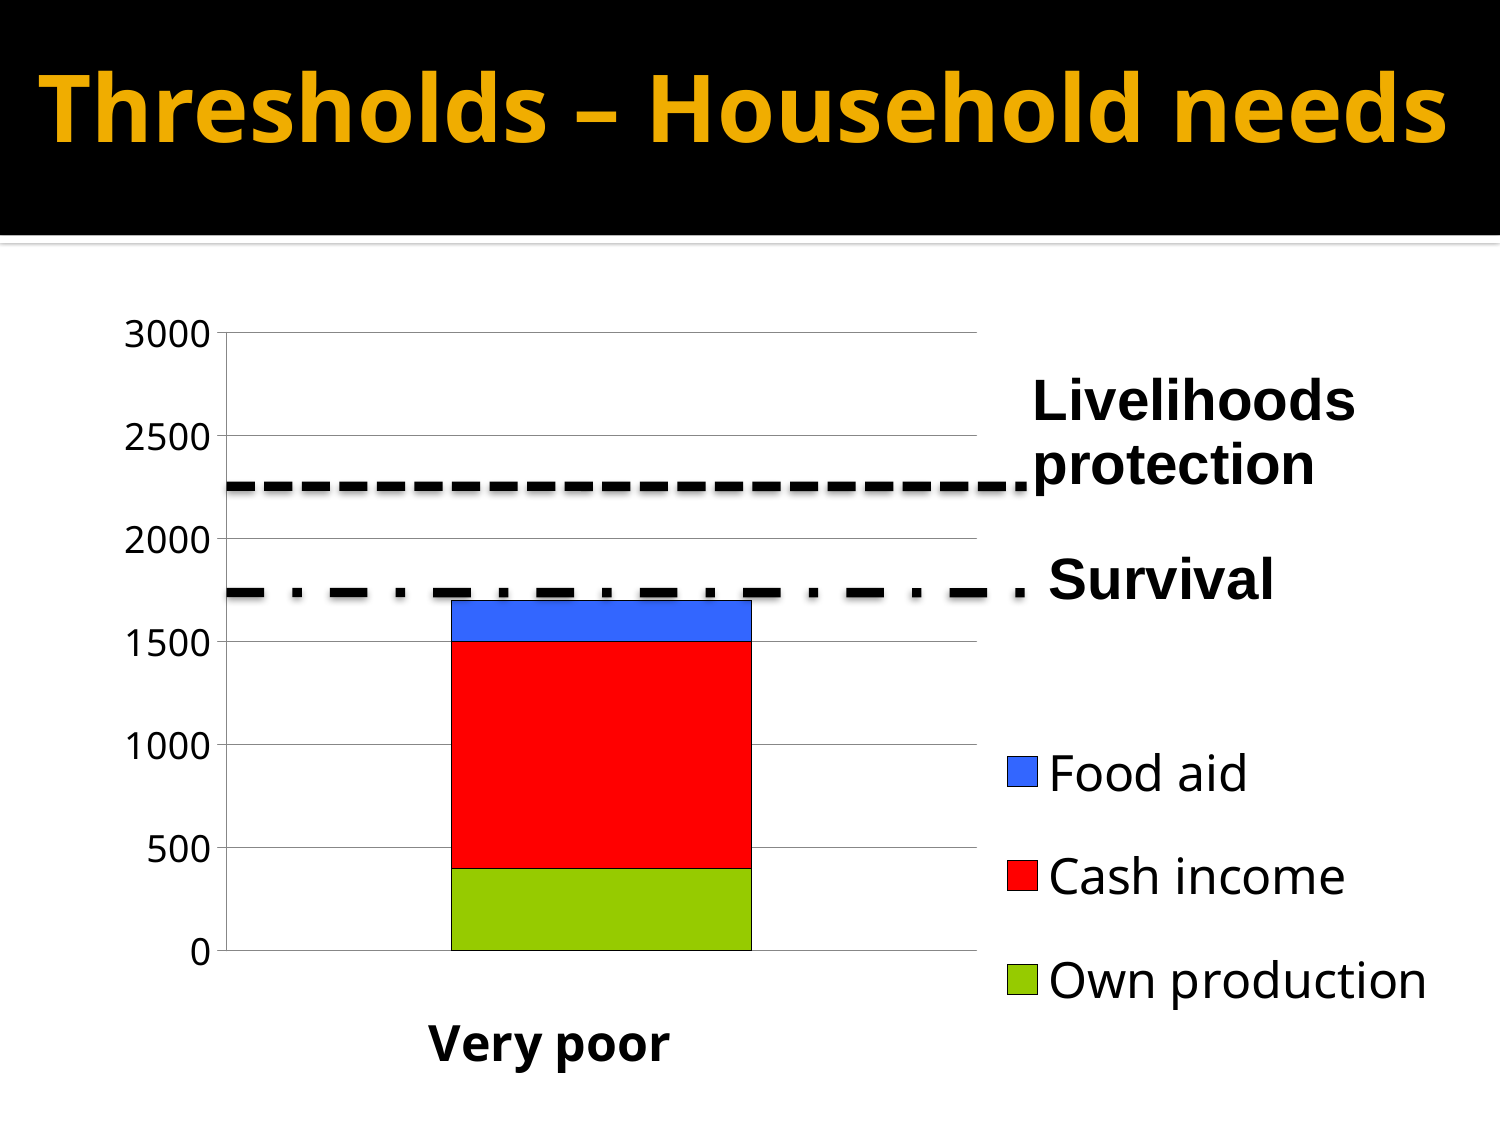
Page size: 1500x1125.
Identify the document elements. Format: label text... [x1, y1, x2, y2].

title Thresholds – Household needs [22, 23, 1484, 187]
chart [96, 290, 1472, 1116]
